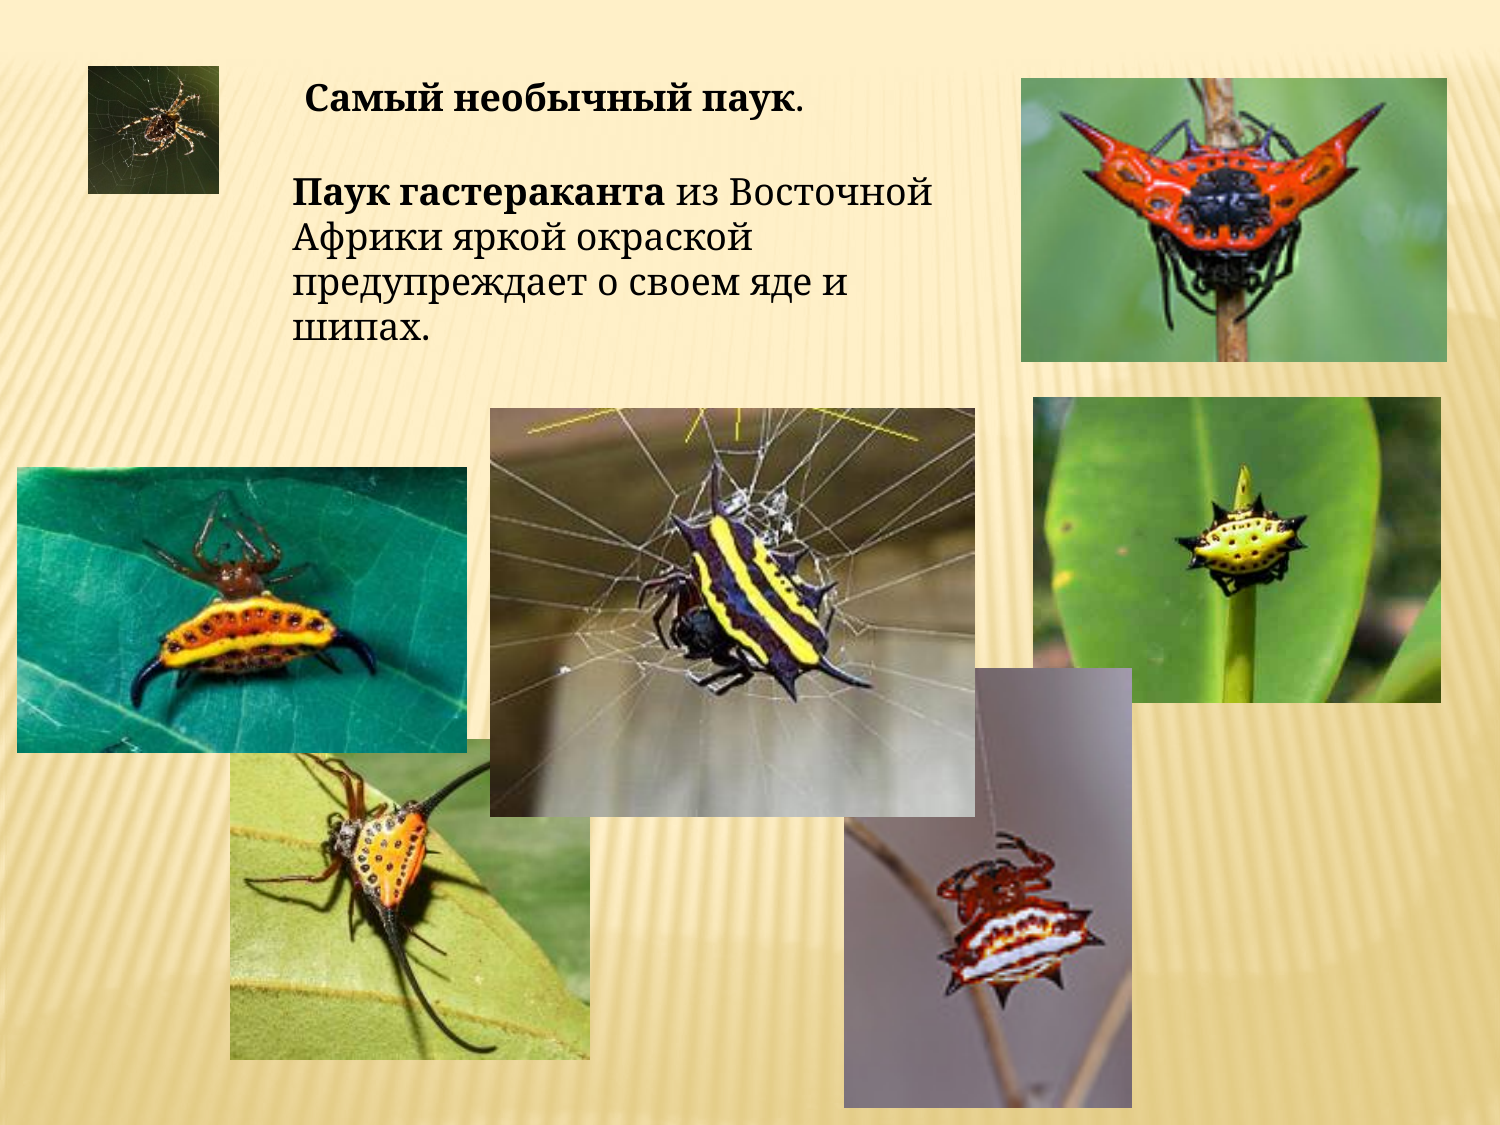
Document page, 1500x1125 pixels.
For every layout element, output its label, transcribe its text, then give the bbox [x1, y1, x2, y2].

picture [17, 467, 590, 1060]
picture [489, 396, 1441, 1109]
picture [1021, 77, 1448, 362]
picture [88, 66, 219, 195]
text_box Самый необычный паук. [289, 66, 1117, 127]
text_box Паук гастераканта из Восточной Африки яркой окраской предупреждает о своем яде и шипах. [277, 160, 975, 356]
